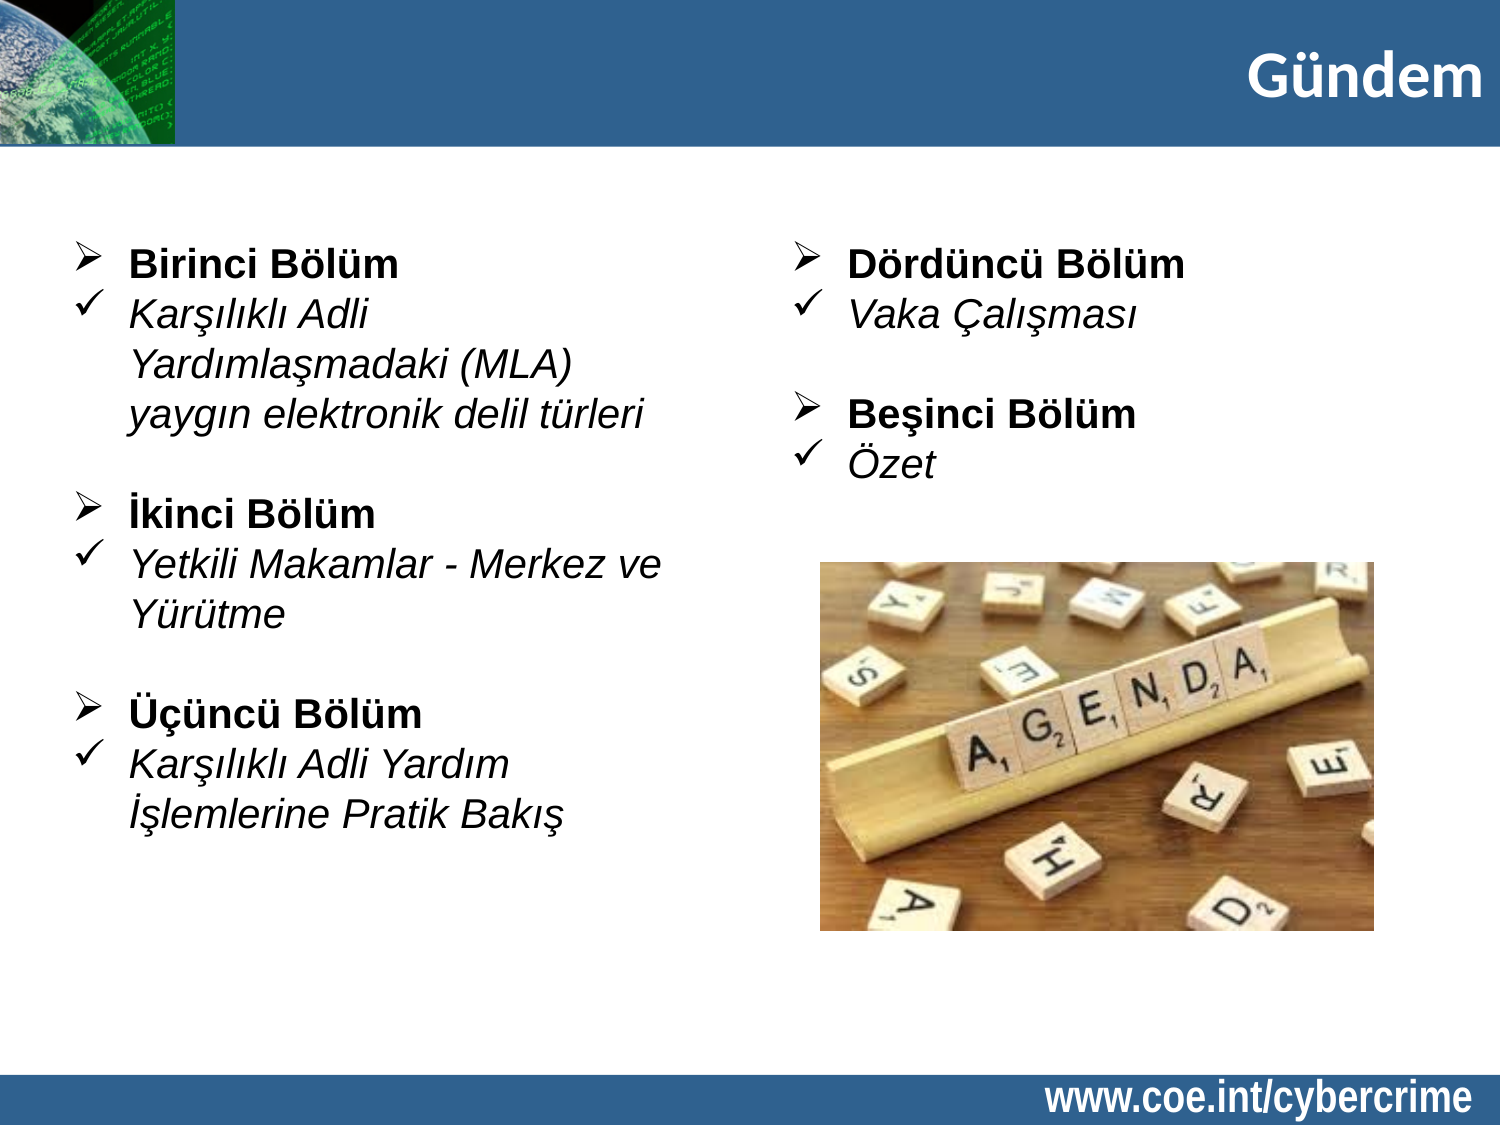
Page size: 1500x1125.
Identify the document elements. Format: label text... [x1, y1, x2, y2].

text_box Dördüncü Bölüm Vaka Çalışması Beşinci Bölüm Özet [776, 229, 1500, 544]
text_box www.coe.int/cybercrime [1030, 1059, 1500, 1125]
text_box Gündem [177, 0, 1500, 149]
text_box [0, 1073, 1030, 1125]
text_box Birinci Bölüm Karşılıklı Adli Yardımlaşmadaki (MLA) yaygın elektronik delil türleri İkinci Bölüm Yetkili Makamlar - Merkez ve Yürütme Üçüncü Bölüm Karşılıklı Adli Yardım İşlemlerine Pratik Bakış [57, 229, 680, 844]
picture [0, 0, 175, 144]
picture [820, 562, 1374, 931]
